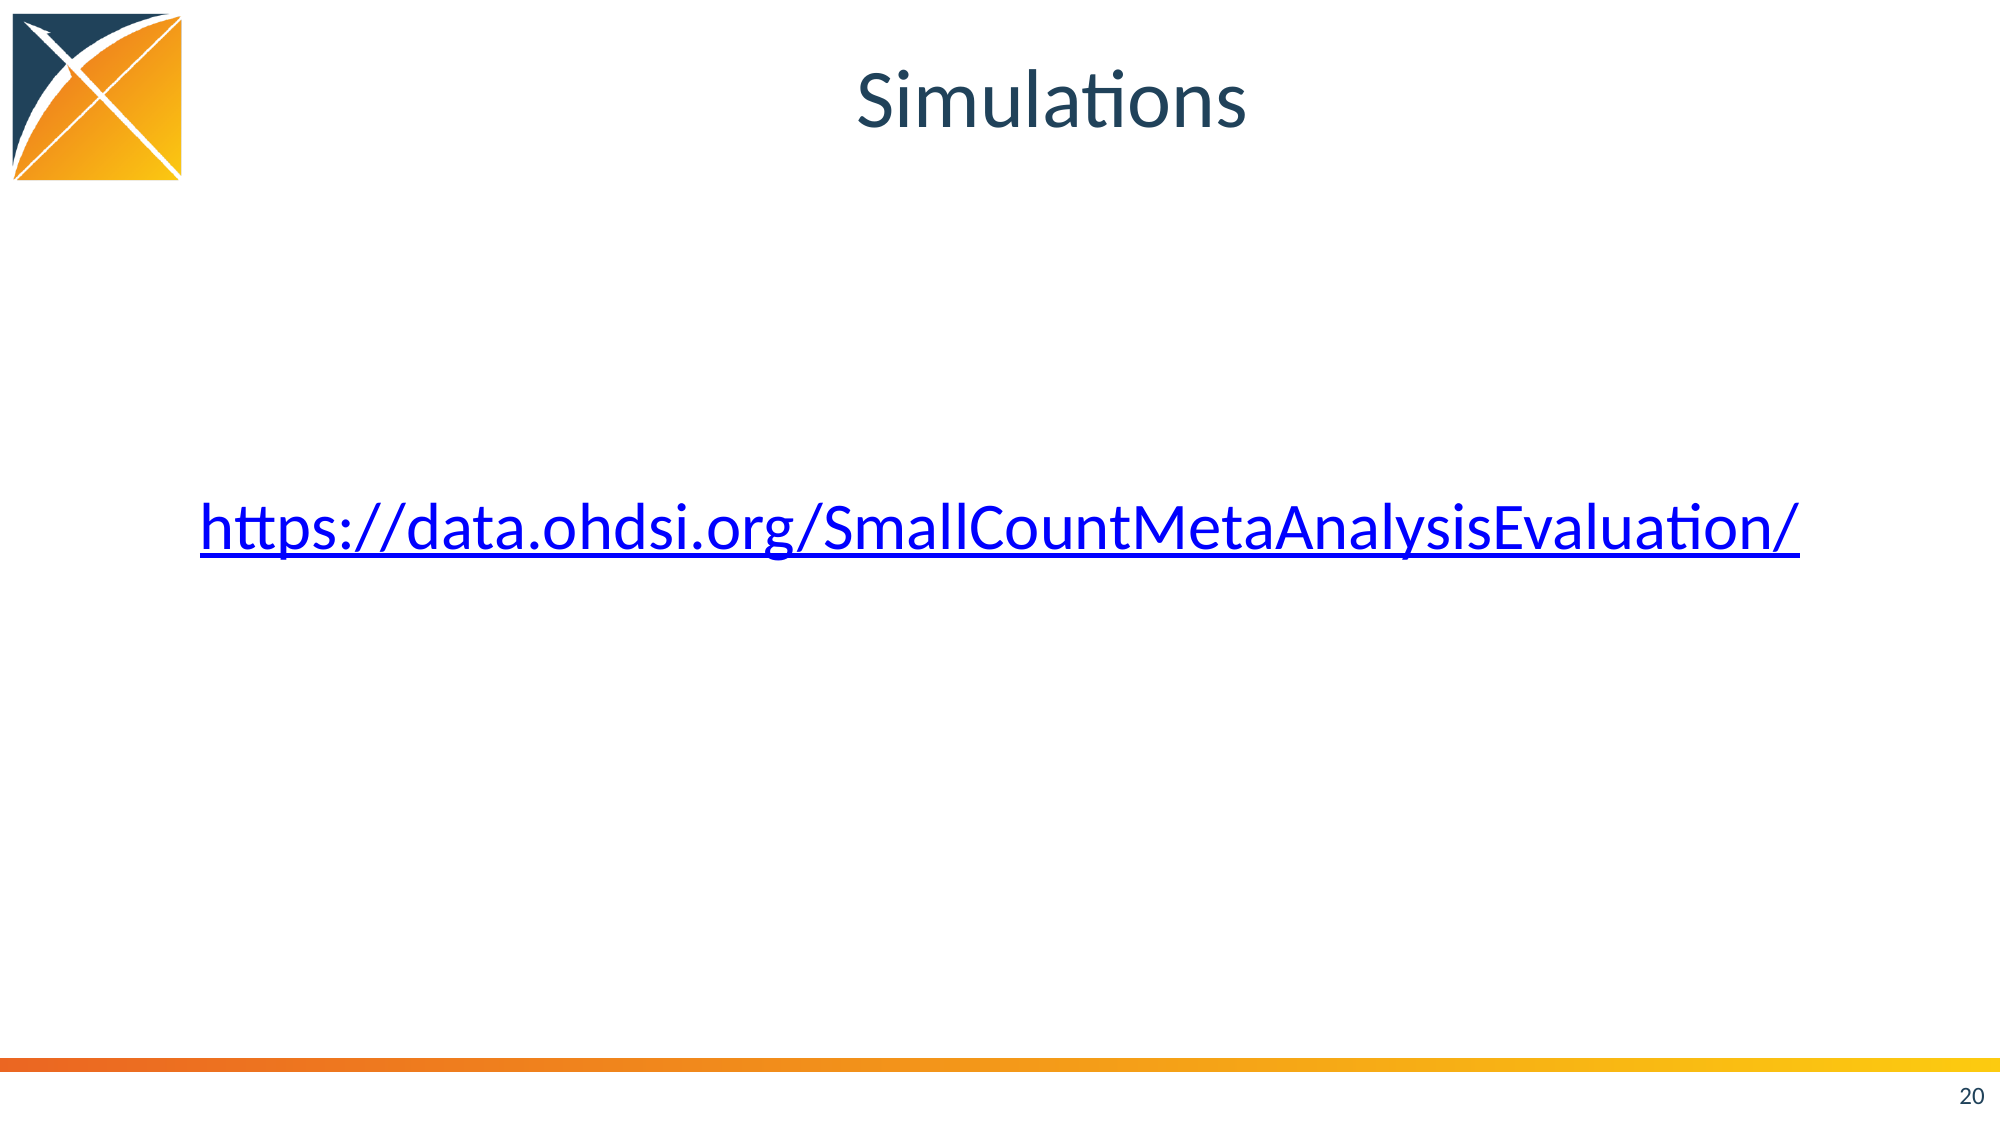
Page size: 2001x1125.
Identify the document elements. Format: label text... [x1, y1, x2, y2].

picture [0, 0, 206, 200]
title Simulations [205, 24, 1900, 163]
slide_number 20 [1533, 1065, 2000, 1125]
list https://data.ohdsi.org/SmallCountMetaAnalysisEvaluation/ [99, 474, 1900, 1005]
